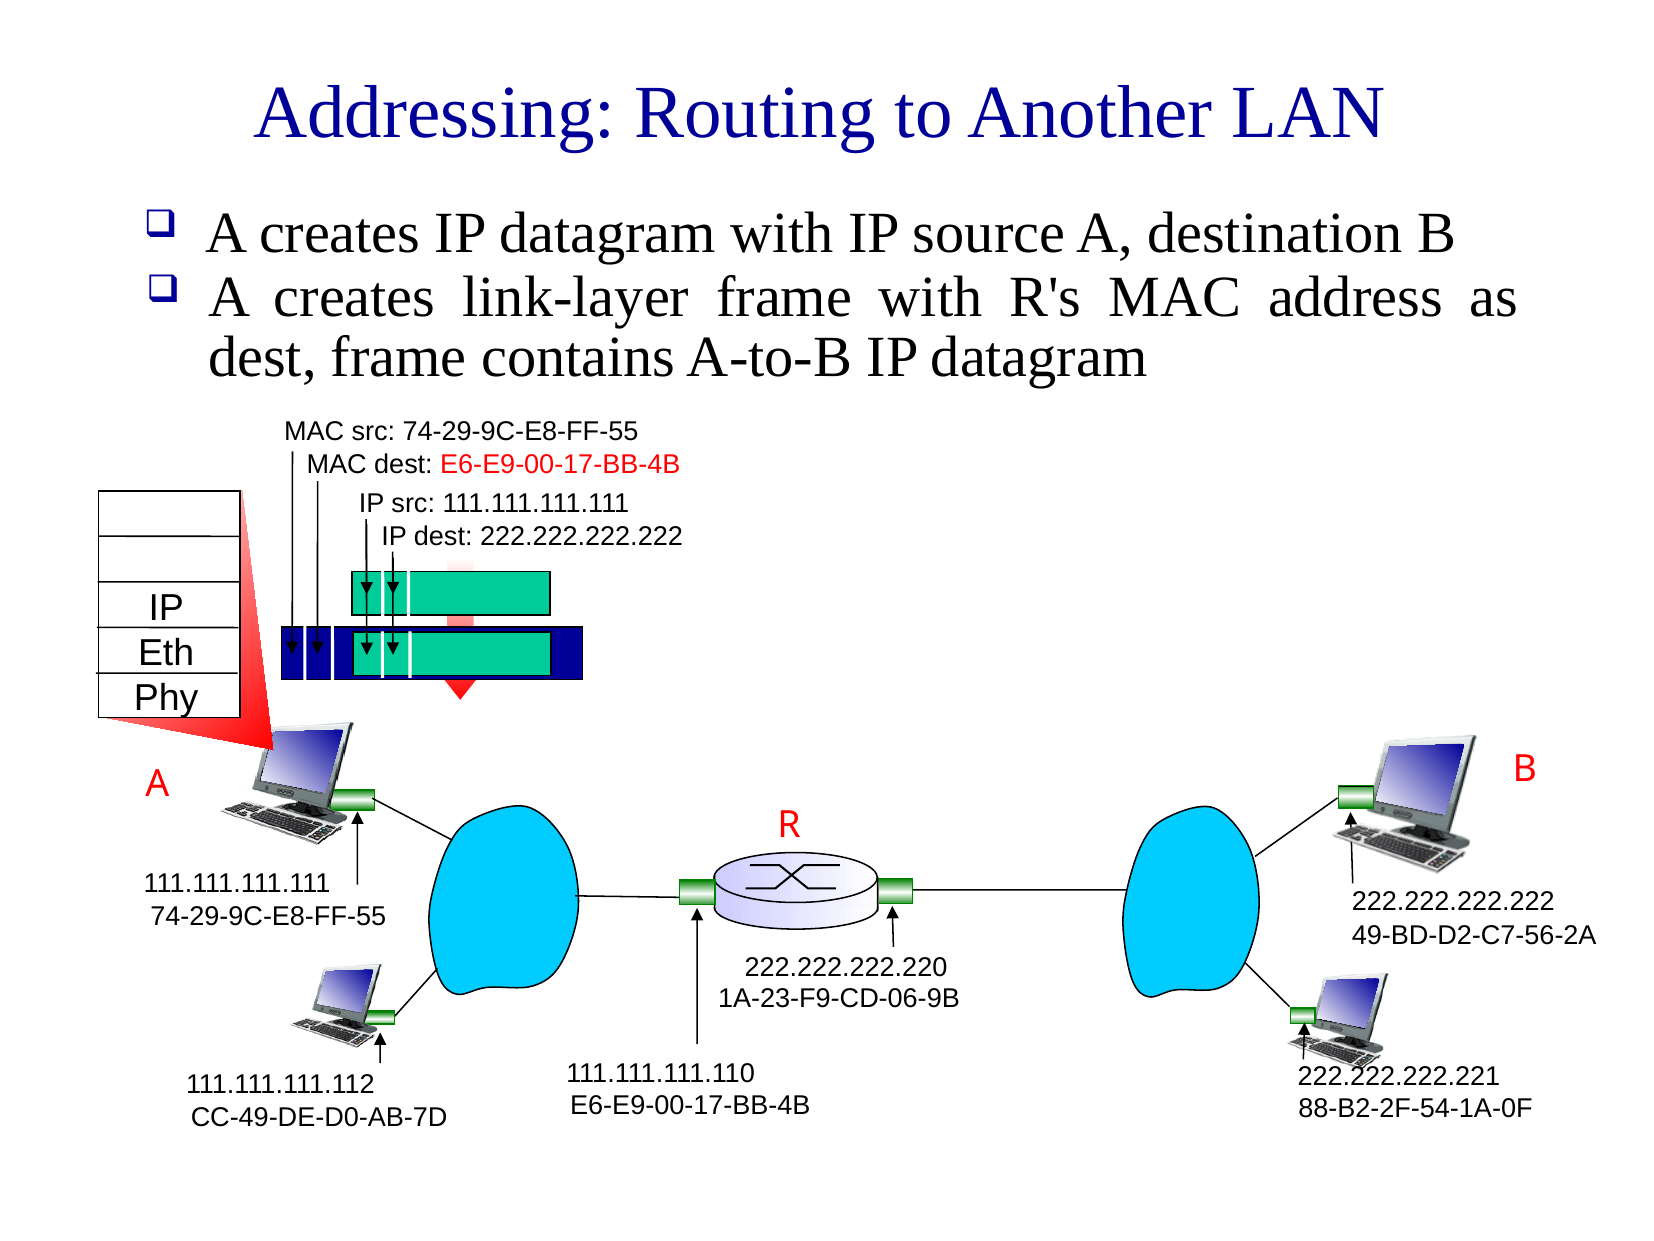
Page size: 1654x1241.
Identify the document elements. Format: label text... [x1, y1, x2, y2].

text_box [127, 716, 1616, 1142]
text_box A creates link-layer frame with R's MAC address as dest, frame contains A-to-B IP datagram [130, 260, 1536, 392]
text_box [96, 485, 274, 750]
text_box A creates IP datagram with IP source A, destination B [127, 196, 1534, 296]
text_box Addressing: Routing to Another LAN [96, 32, 1544, 183]
text_box [450, 689, 470, 702]
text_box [266, 405, 699, 681]
